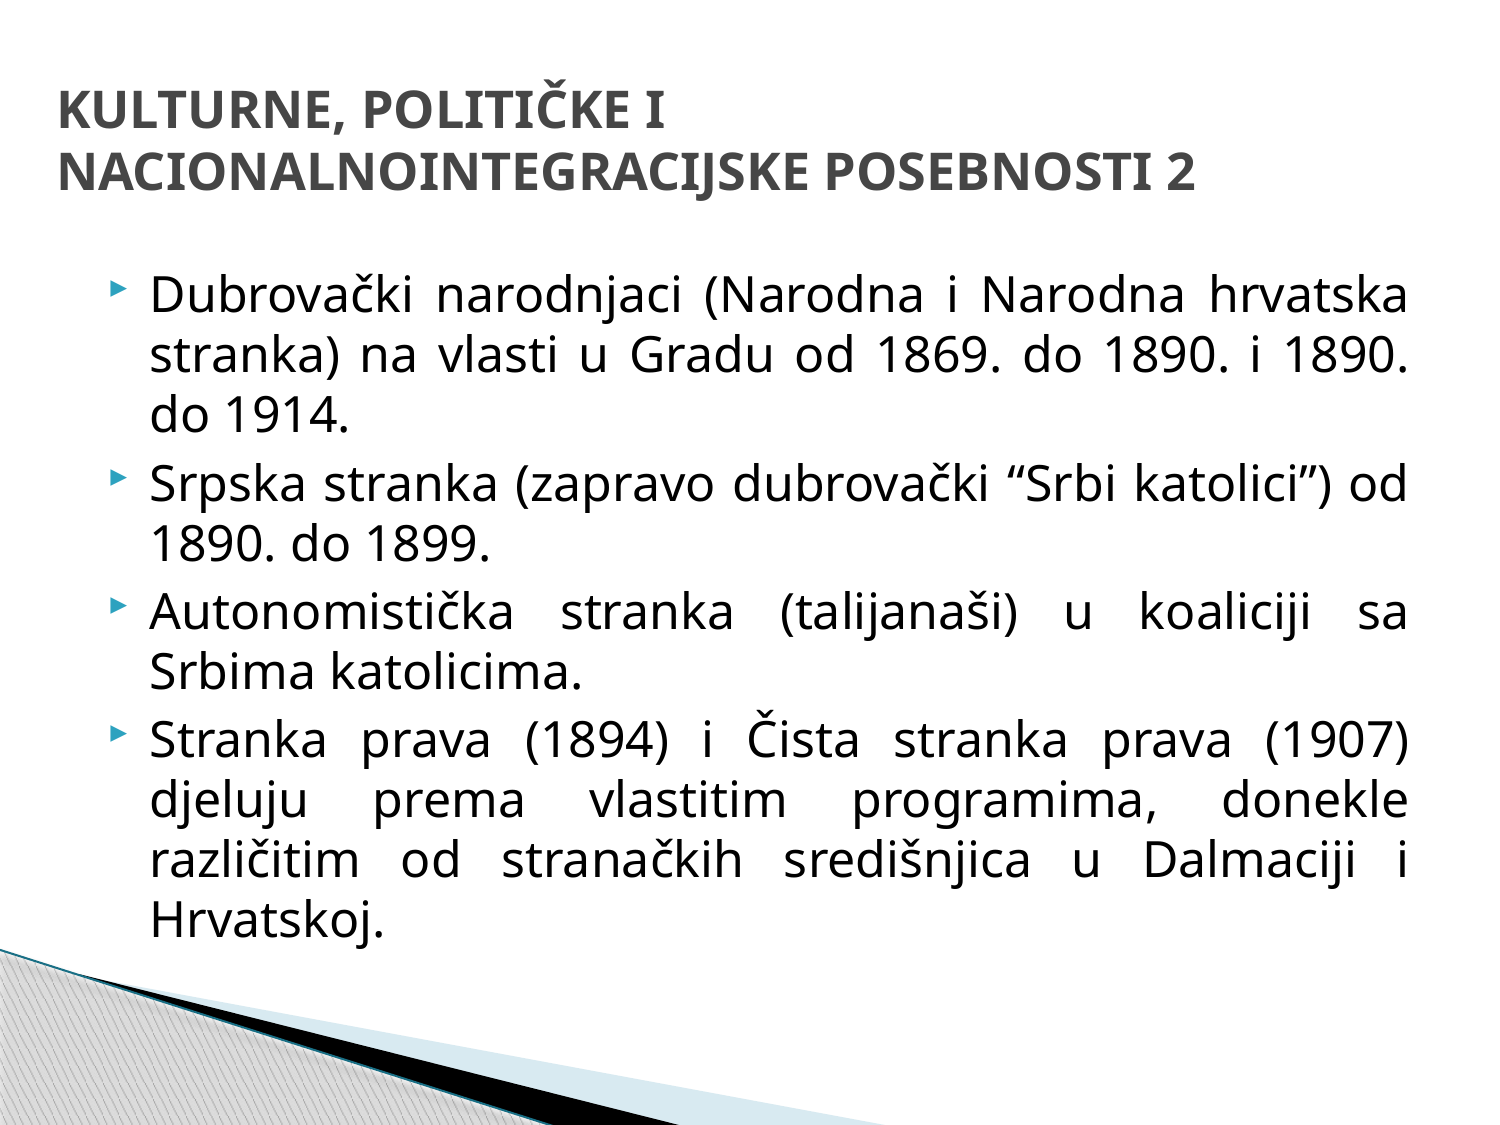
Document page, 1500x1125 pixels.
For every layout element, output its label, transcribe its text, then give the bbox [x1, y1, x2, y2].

list Dubrovački narodnjaci (Narodna i Narodna hrvatska stranka) na vlasti u Gradu od 1869. do 1890. i 1890. do 1914. Srpska stranka (zapravo dubrovački “Srbi katolici”) od 1890. do 1899. Autonomistička stranka (talijanaši) u koaliciji sa Srbima katolicima. Stranka prava (1894) i Čista stranka prava (1907) djeluju prema vlastitim programima, donekle različitim od stranačkih središnjica u Dalmaciji i Hrvatskoj. [75, 255, 1425, 986]
title KULTURNE, POLITIČKE I NACIONALNOINTEGRACIJSKE POSEBNOSTI 2 [41, 45, 1425, 233]
